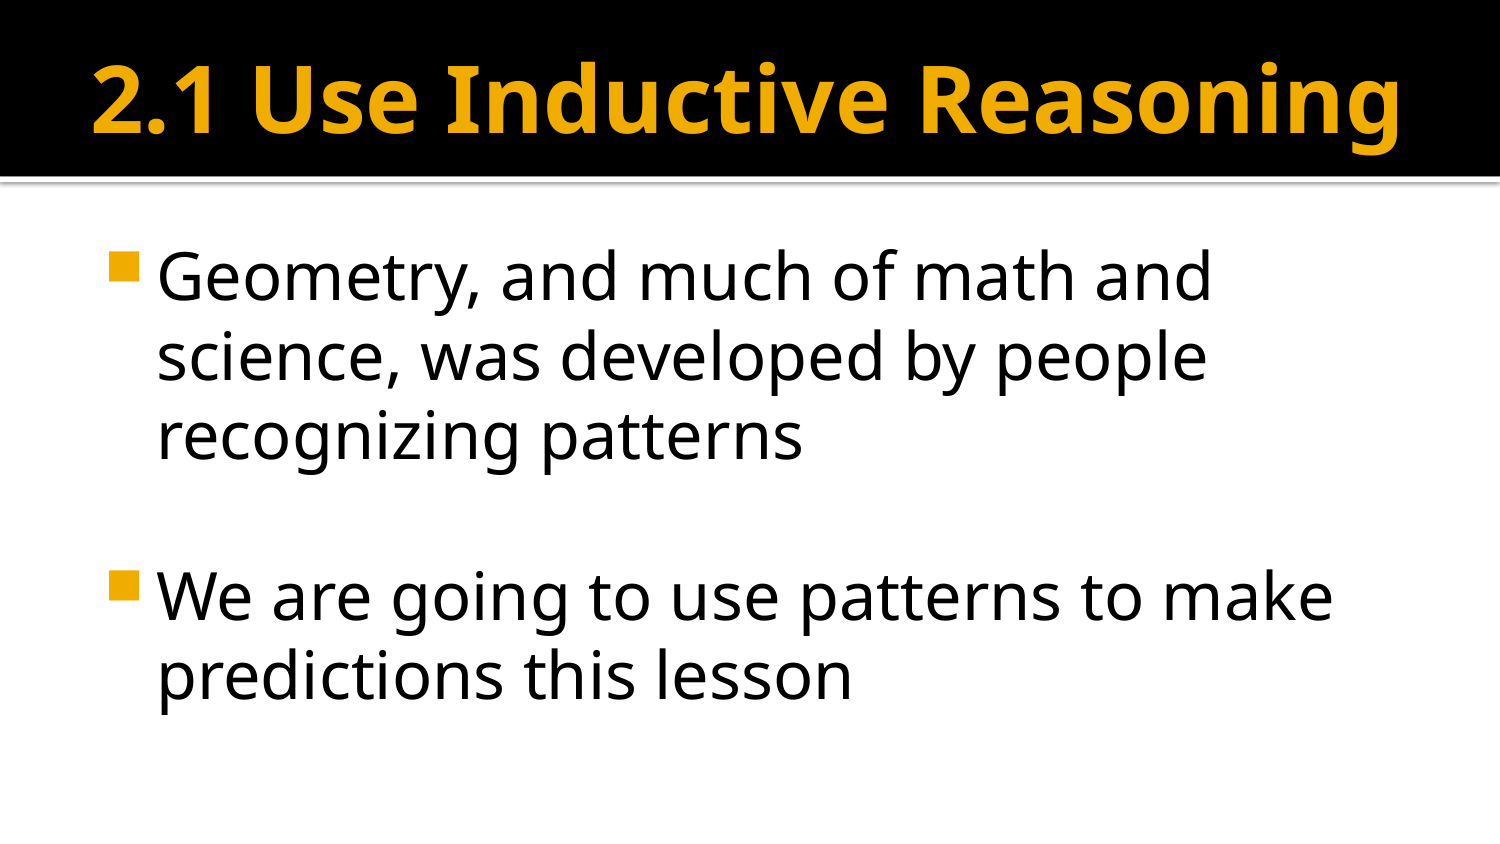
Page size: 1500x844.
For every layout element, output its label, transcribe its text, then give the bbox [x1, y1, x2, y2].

title 2.1 Use Inductive Reasoning [75, 19, 1425, 174]
list Geometry, and much of math and science, was developed by people recognizing patterns We are going to use patterns to make predictions this lesson [75, 218, 1425, 788]
